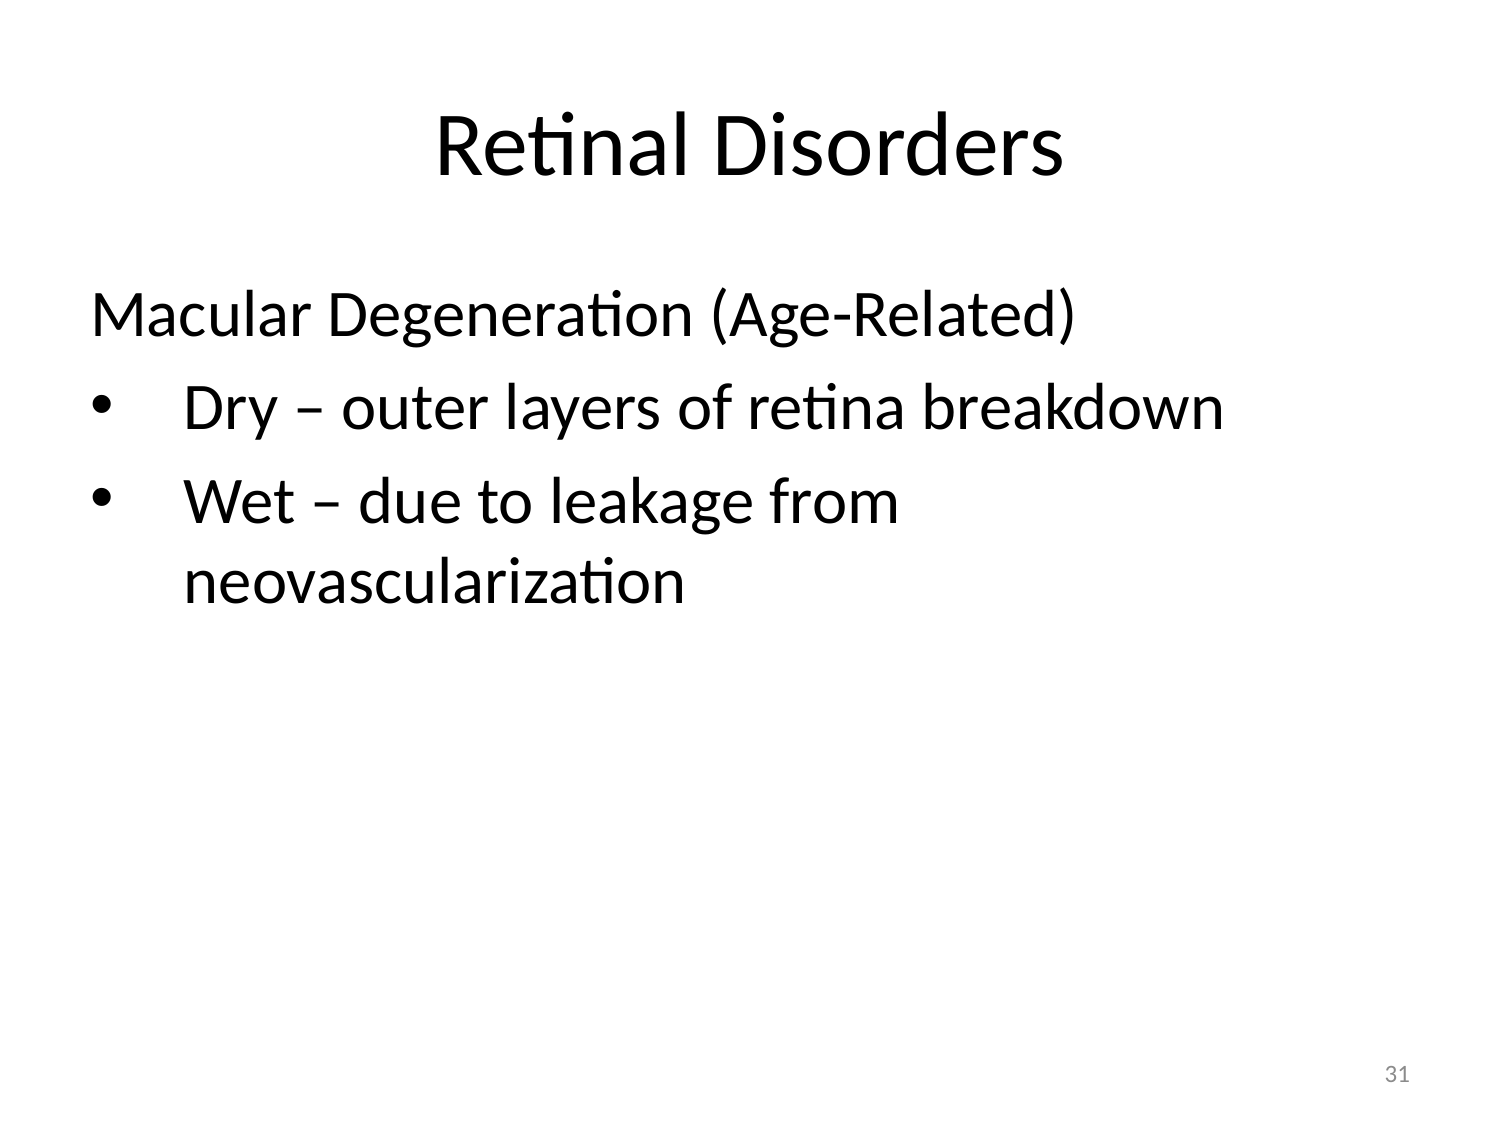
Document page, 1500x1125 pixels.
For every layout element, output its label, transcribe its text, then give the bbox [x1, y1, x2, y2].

slide_number 31 [1074, 1042, 1425, 1103]
list Macular Degeneration (Age-Related) Dry – outer layers of retina breakdown Wet – due to leakage from neovascularization [75, 262, 1425, 1005]
title Retinal Disorders [75, 45, 1425, 233]
